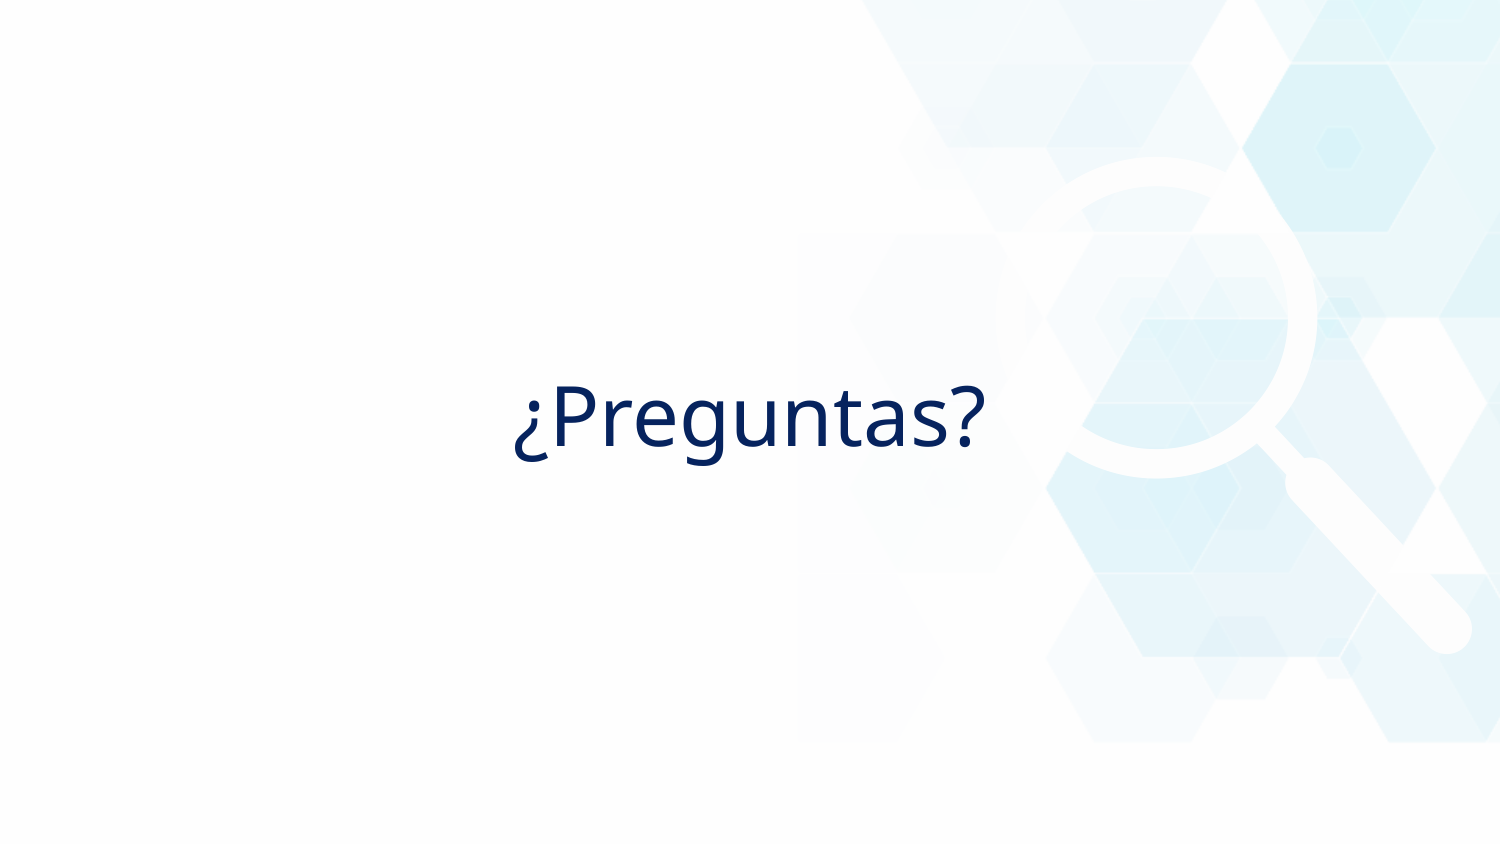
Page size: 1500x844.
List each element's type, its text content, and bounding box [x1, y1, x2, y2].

title ¿Preguntas? [0, 347, 1500, 484]
